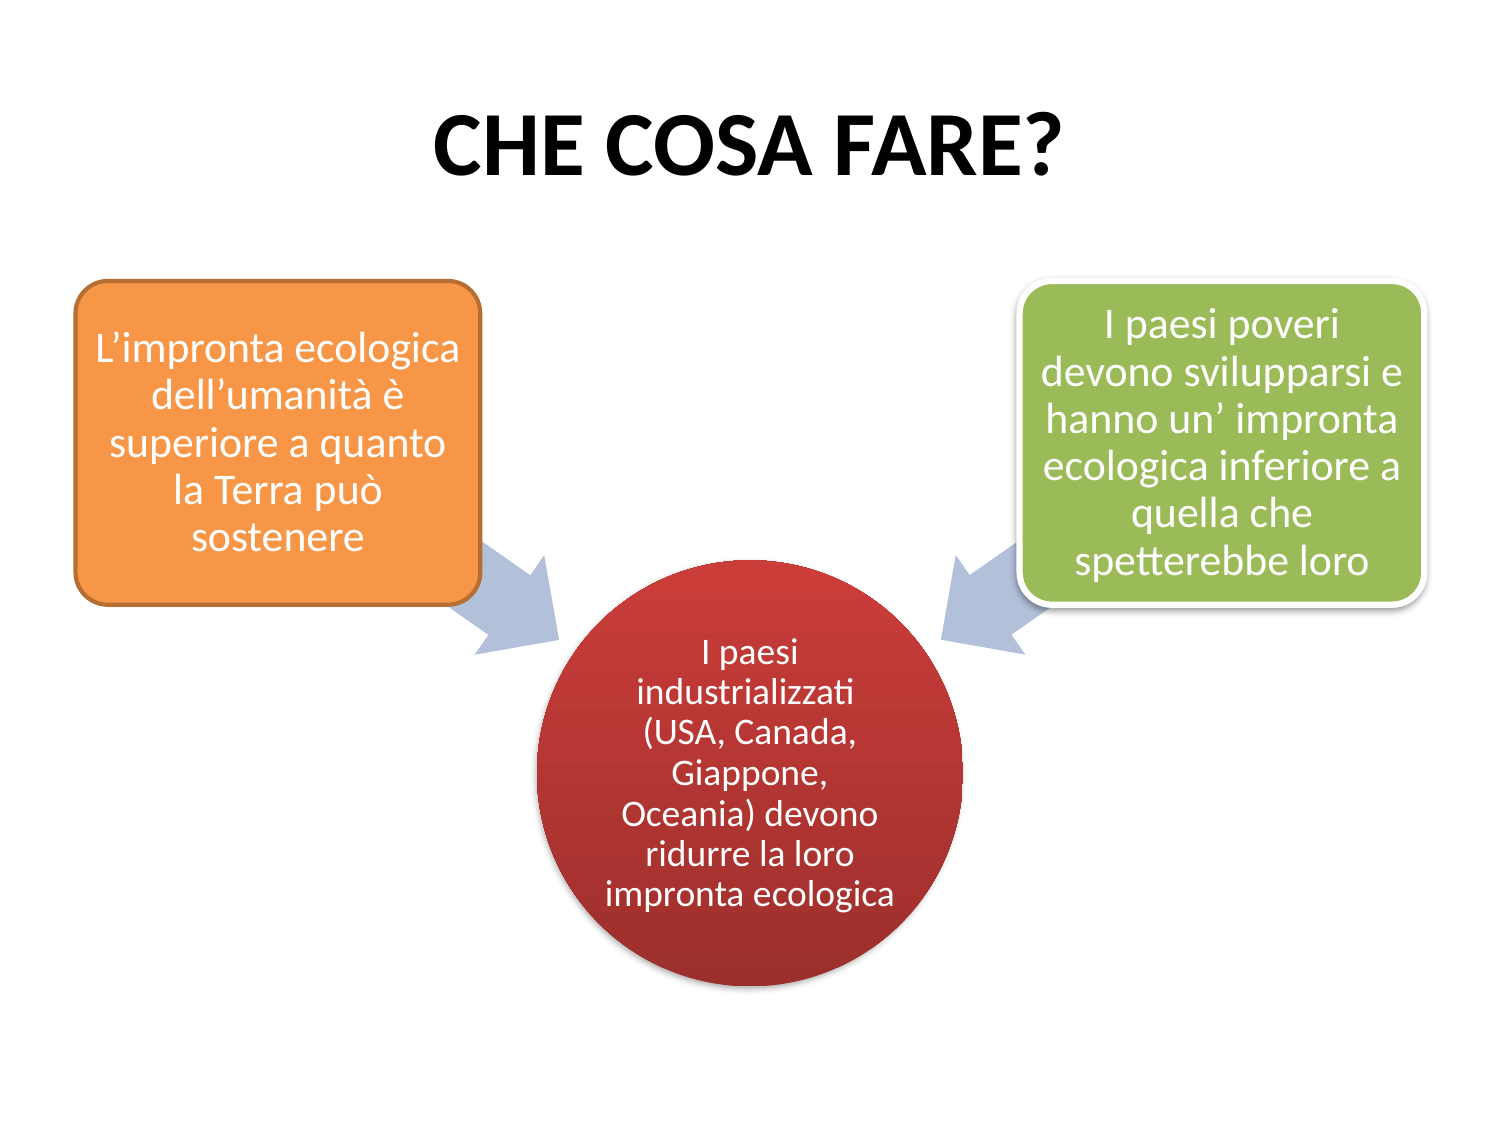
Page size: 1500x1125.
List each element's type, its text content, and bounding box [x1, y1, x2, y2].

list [74, 262, 1426, 1006]
title CHE COSA FARE? [75, 45, 1425, 233]
